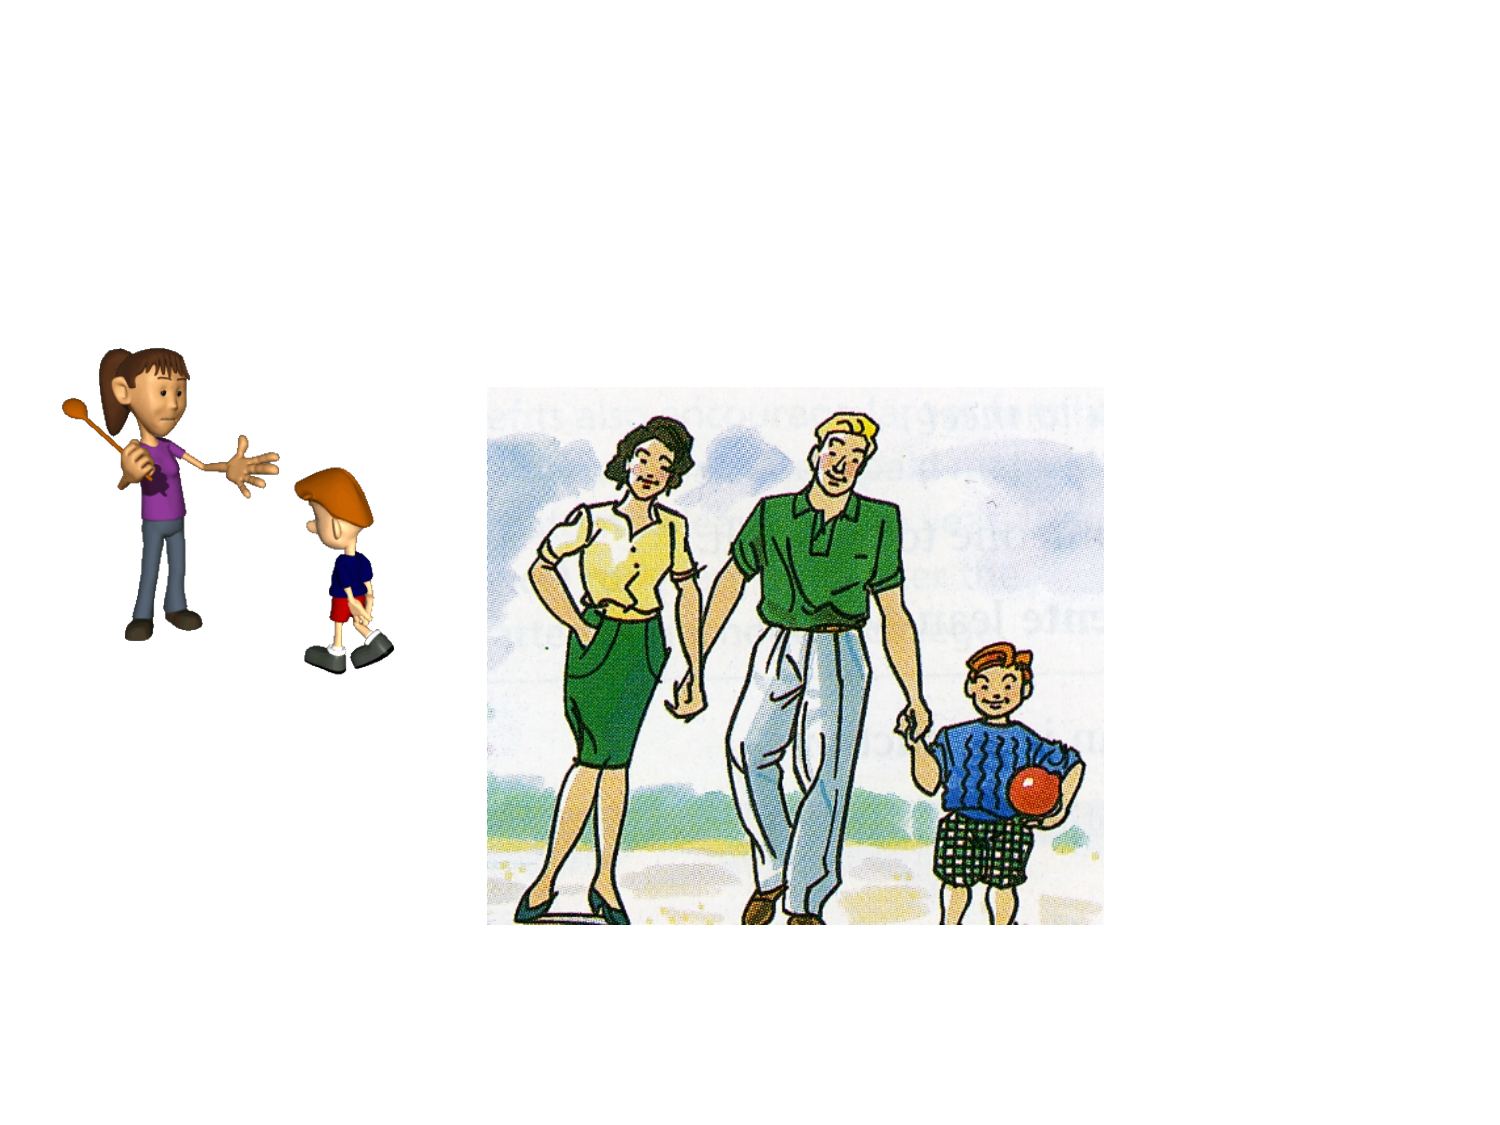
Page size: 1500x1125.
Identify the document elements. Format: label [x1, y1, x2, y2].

list [487, 387, 1104, 926]
picture [37, 324, 417, 704]
